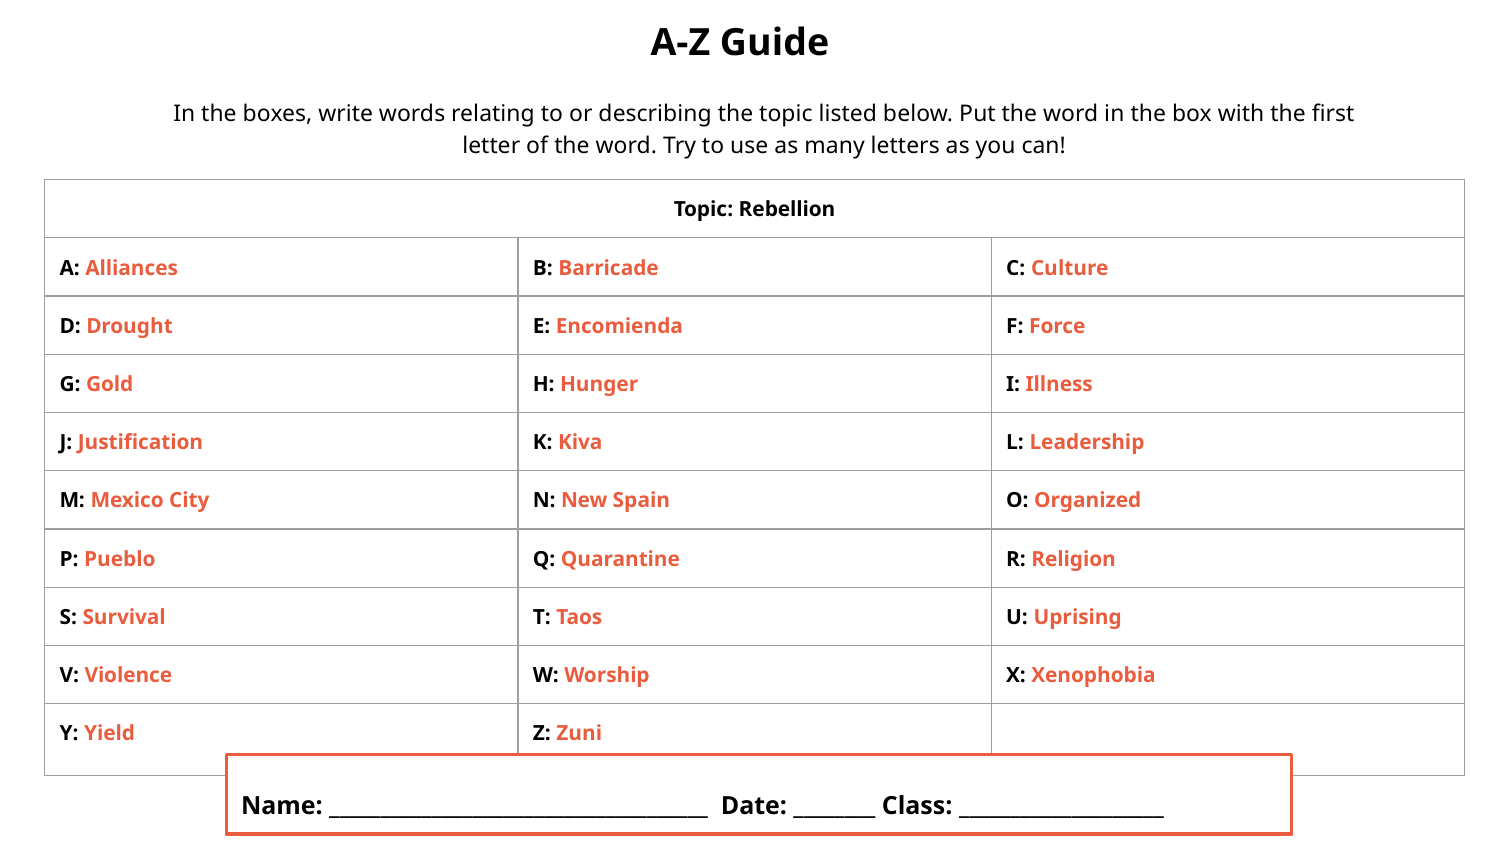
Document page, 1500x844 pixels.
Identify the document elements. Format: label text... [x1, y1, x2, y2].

table_cell Y: Yield [45, 704, 517, 775]
table_cell V: Violence [45, 646, 517, 703]
table_cell H: Hunger [519, 355, 991, 412]
table_cell C: Culture [992, 238, 1464, 295]
table_cell J: Justification [45, 413, 517, 470]
table_cell E: Encomienda [519, 297, 991, 354]
table_cell D: Drought [45, 297, 517, 354]
table_cell I: Illness [992, 355, 1464, 412]
table_cell A: Alliances [45, 238, 517, 295]
table_cell Q: Quarantine [519, 530, 991, 587]
table_cell T: Taos [519, 588, 991, 645]
table_cell L: Leadership [992, 413, 1464, 470]
table_cell M: Mexico City [45, 471, 517, 528]
table_cell W: Worship [519, 646, 991, 703]
table_cell P: Pueblo [45, 530, 517, 587]
table_cell B: Barricade [519, 238, 991, 295]
table_cell N: New Spain [519, 471, 991, 528]
text_box In the boxes, write words relating to or describing the topic listed below. Put the word in the box with the first letter of the word. Try to use as many letters as you can! [129, 84, 1400, 169]
table_cell R: Religion [992, 530, 1464, 587]
table_cell Z: Zuni [519, 704, 991, 754]
table_header Topic: Rebellion [45, 180, 1464, 237]
table_cell [992, 704, 1464, 775]
table_cell F: Force [992, 297, 1464, 354]
table_cell O: Organized [992, 471, 1464, 528]
list A-Z Guide [639, 17, 861, 84]
table_cell U: Uprising [992, 588, 1464, 645]
text_box Name: _____________________________________ Date: ________ Class: ____________________ [226, 754, 1292, 834]
table_cell K: Kiva [519, 413, 991, 470]
table_cell X: Xenophobia [992, 646, 1464, 703]
table_cell G: Gold [45, 355, 517, 412]
table_cell S: Survival [45, 588, 517, 645]
